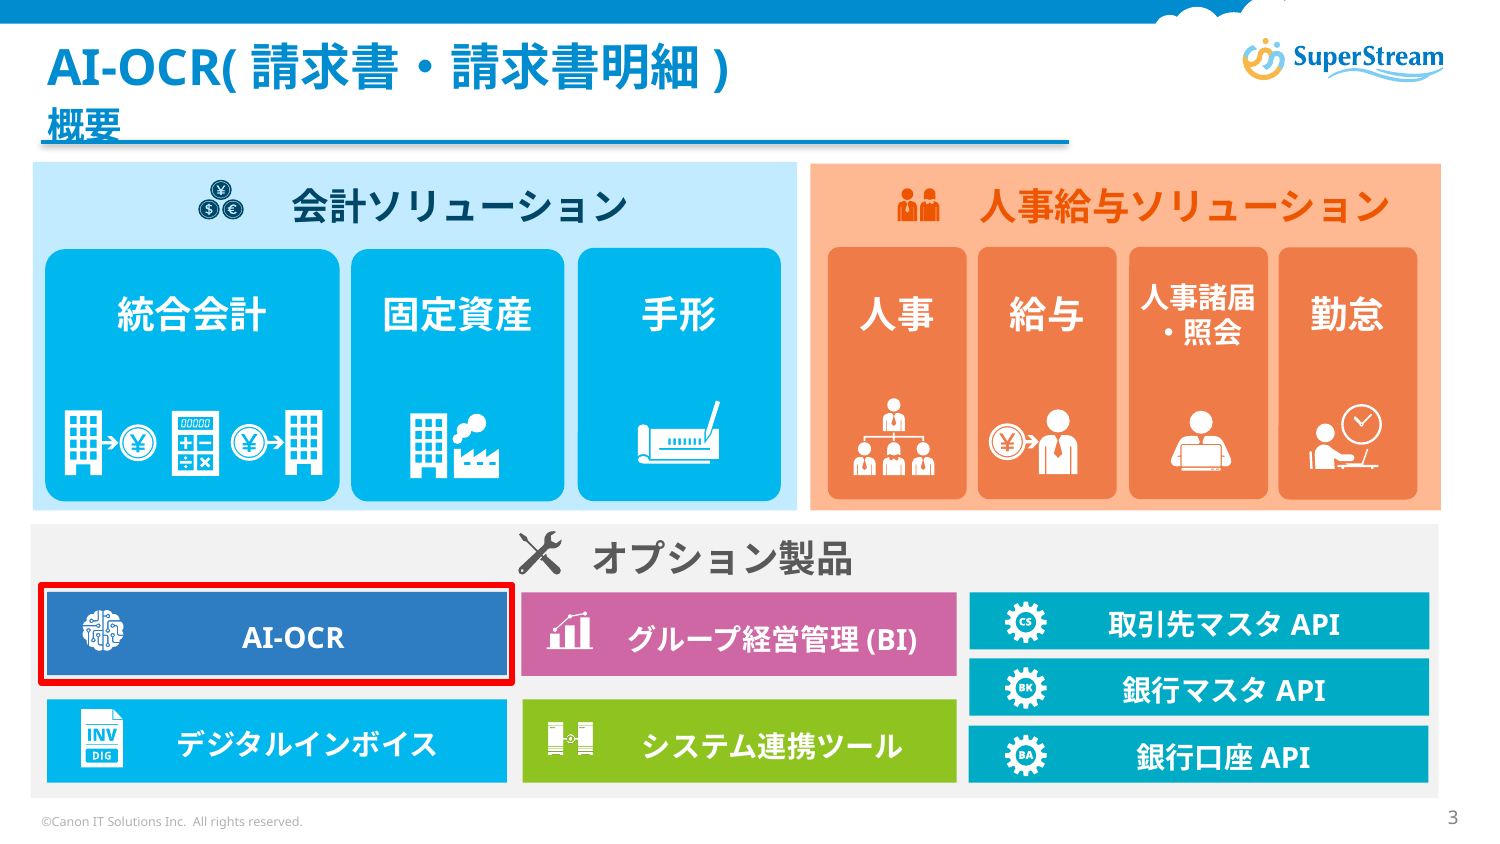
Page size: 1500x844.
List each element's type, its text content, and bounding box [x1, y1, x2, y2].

text_box [977, 246, 1117, 500]
text_box デジタルインボイス [47, 699, 507, 783]
text_box [453, 448, 499, 479]
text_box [522, 699, 957, 783]
text_box [920, 201, 940, 222]
text_box [827, 247, 967, 500]
text_box [198, 199, 220, 220]
text_box [650, 400, 721, 459]
text_box [1005, 601, 1047, 643]
text_box [1309, 451, 1313, 469]
text_box [897, 201, 918, 222]
text_box 手形 [629, 284, 730, 344]
text_box [853, 457, 876, 476]
text_box 会計ソリューション [277, 175, 654, 236]
text_box オプション製品 [576, 527, 953, 587]
text_box [45, 249, 340, 502]
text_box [46, 591, 508, 676]
text_box [222, 199, 244, 220]
text_box [410, 413, 448, 479]
text_box [1005, 734, 1047, 777]
text_box 銀行口座API [968, 725, 1429, 783]
text_box [1314, 444, 1355, 469]
text_box [887, 445, 901, 456]
text_box [988, 423, 1078, 475]
title AI-OCR(請求書・請求書明細) [47, 35, 1229, 95]
text_box [1046, 409, 1070, 433]
text_box [882, 457, 905, 476]
text_box 人事 [840, 284, 955, 344]
text_box [32, 161, 798, 511]
text_box [577, 247, 781, 502]
text_box [171, 410, 220, 476]
text_box [39, 583, 514, 685]
text_box 銀行マスタAPI [969, 658, 1430, 716]
text_box [1005, 667, 1047, 709]
text_box [210, 179, 232, 200]
text_box [810, 163, 1441, 511]
text_box [906, 435, 925, 441]
text_box [452, 413, 487, 445]
text_box 人事給与ソリューション [965, 175, 1441, 236]
text_box [230, 410, 323, 475]
text_box 取引先マスタAPI [969, 592, 1430, 650]
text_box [521, 591, 957, 677]
text_box [637, 424, 710, 464]
text_box [1341, 404, 1382, 445]
text_box 給与 [991, 284, 1103, 344]
text_box 勤怠 [1291, 284, 1405, 344]
text_box [1129, 246, 1269, 500]
text_box [1336, 448, 1379, 469]
text_box [887, 398, 901, 403]
text_box [916, 442, 930, 456]
text_box [1170, 435, 1232, 471]
text_box [81, 709, 123, 768]
text_box [923, 188, 936, 200]
text_box 人事諸届 ・照会 [1133, 271, 1264, 357]
footer ©Canon IT Solutions Inc. All rights reserved. [41, 809, 396, 832]
text_box [912, 457, 935, 476]
text_box 統合会計 [96, 284, 289, 344]
list 概要 [32, 94, 1037, 148]
text_box 固定資産 [369, 284, 547, 344]
text_box [351, 249, 565, 502]
text_box [901, 188, 914, 200]
text_box [518, 531, 562, 575]
text_box [1316, 423, 1335, 443]
text_box [1189, 410, 1213, 434]
text_box [30, 524, 1439, 799]
text_box [64, 410, 157, 476]
picture [872, 404, 902, 437]
text_box [857, 442, 872, 456]
text_box [1278, 247, 1418, 500]
slide_number 3 [1399, 809, 1459, 832]
